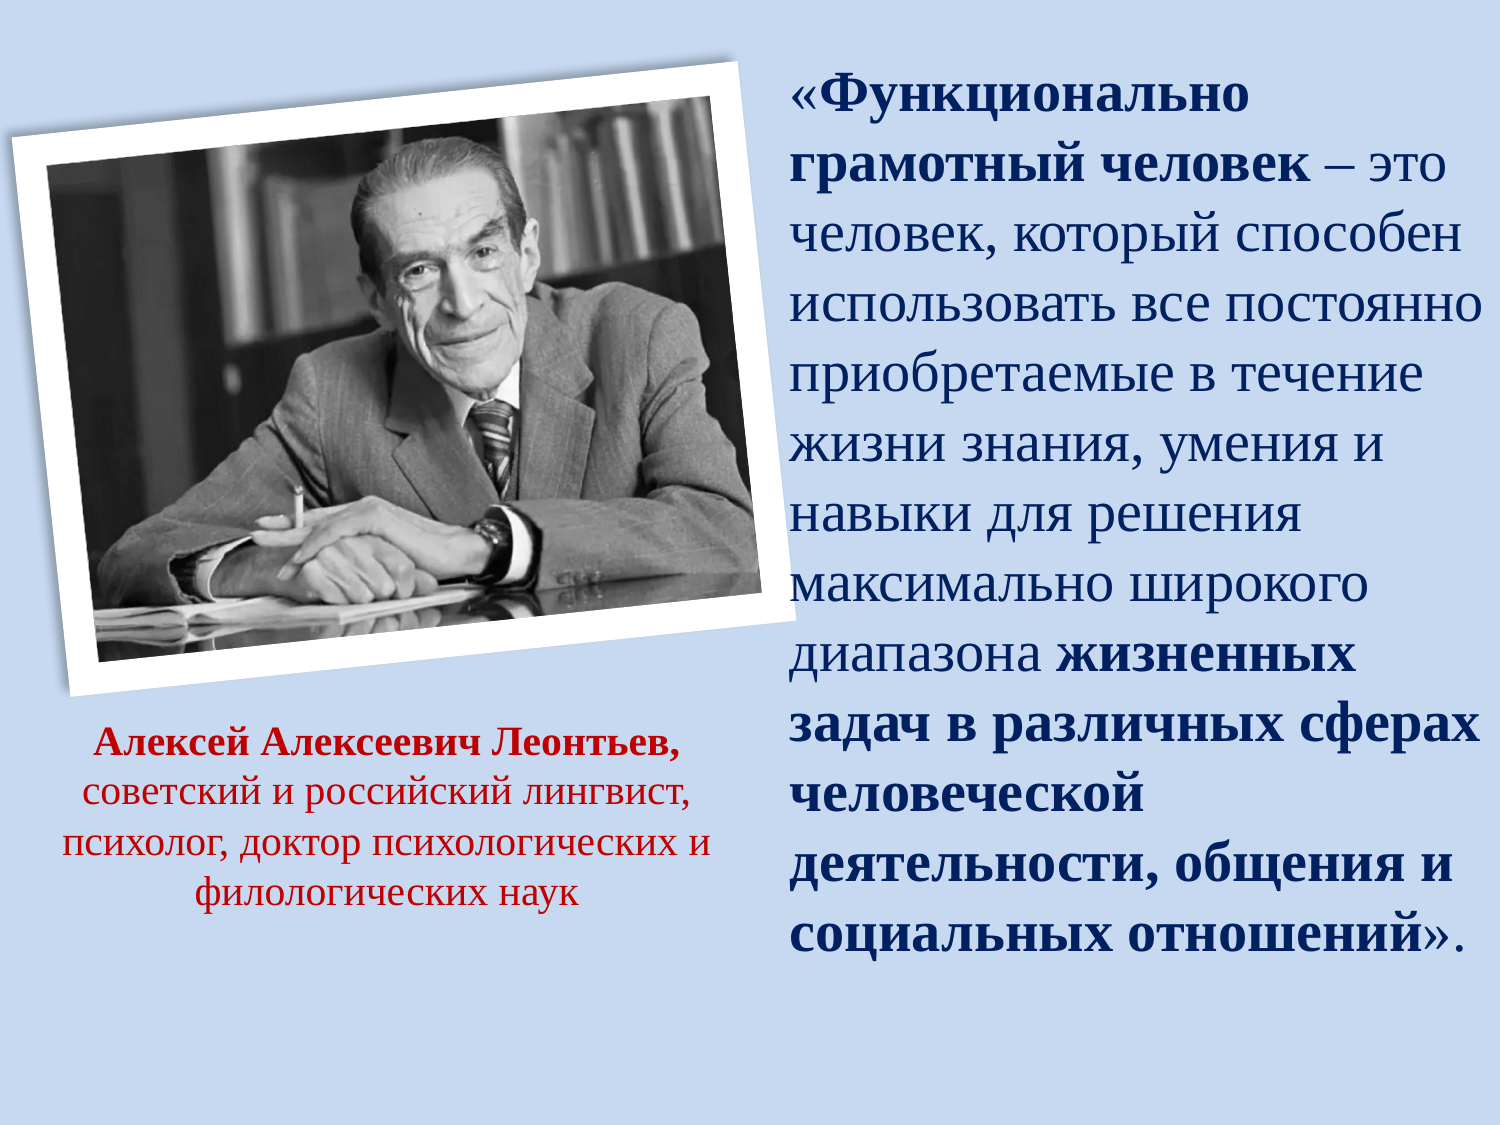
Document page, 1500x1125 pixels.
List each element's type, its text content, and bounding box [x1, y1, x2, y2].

text_box «Функционально грамотный человек – это человек, который способен использовать все постоянно приобретаемые в течение жизни знания, умения и навыки для решения максимально широкого диапазона жизненных задач в различных сферах человеческой деятельности, общения и социальных отношений». [775, 46, 1500, 971]
picture [47, 96, 761, 662]
text_box Алексей Алексеевич Леонтьев, советский и российский лингвист, психолог, доктор психологических и филологических наук [46, 705, 727, 921]
